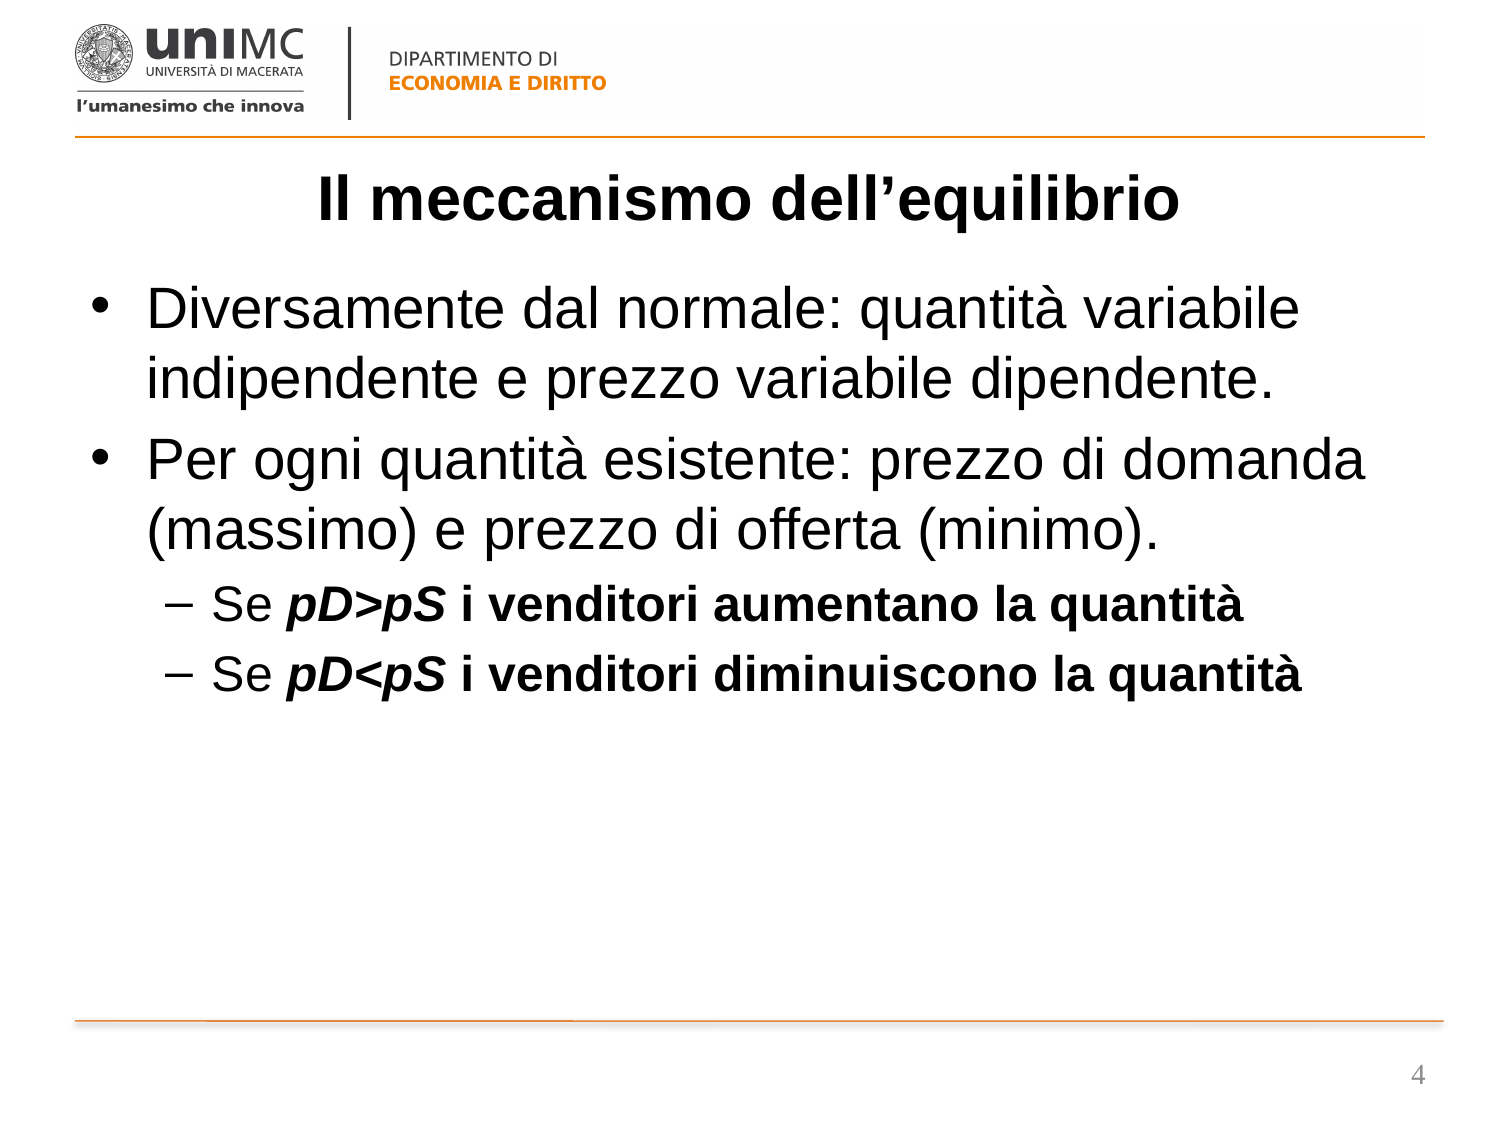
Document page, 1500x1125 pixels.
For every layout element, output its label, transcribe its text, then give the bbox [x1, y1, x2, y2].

title Il meccanismo dell’equilibrio [75, 149, 1425, 241]
slide_number 4 [1091, 1042, 1442, 1103]
list Diversamente dal normale: quantità variabile indipendente e prezzo variabile dipendente. Per ogni quantità esistente: prezzo di domanda (massimo) e prezzo di offerta (minimo). Se pD>pS i venditori aumentano la quantità Se pD<pS i venditori diminuiscono la quantità [75, 262, 1425, 1005]
picture [75, 24, 1425, 138]
